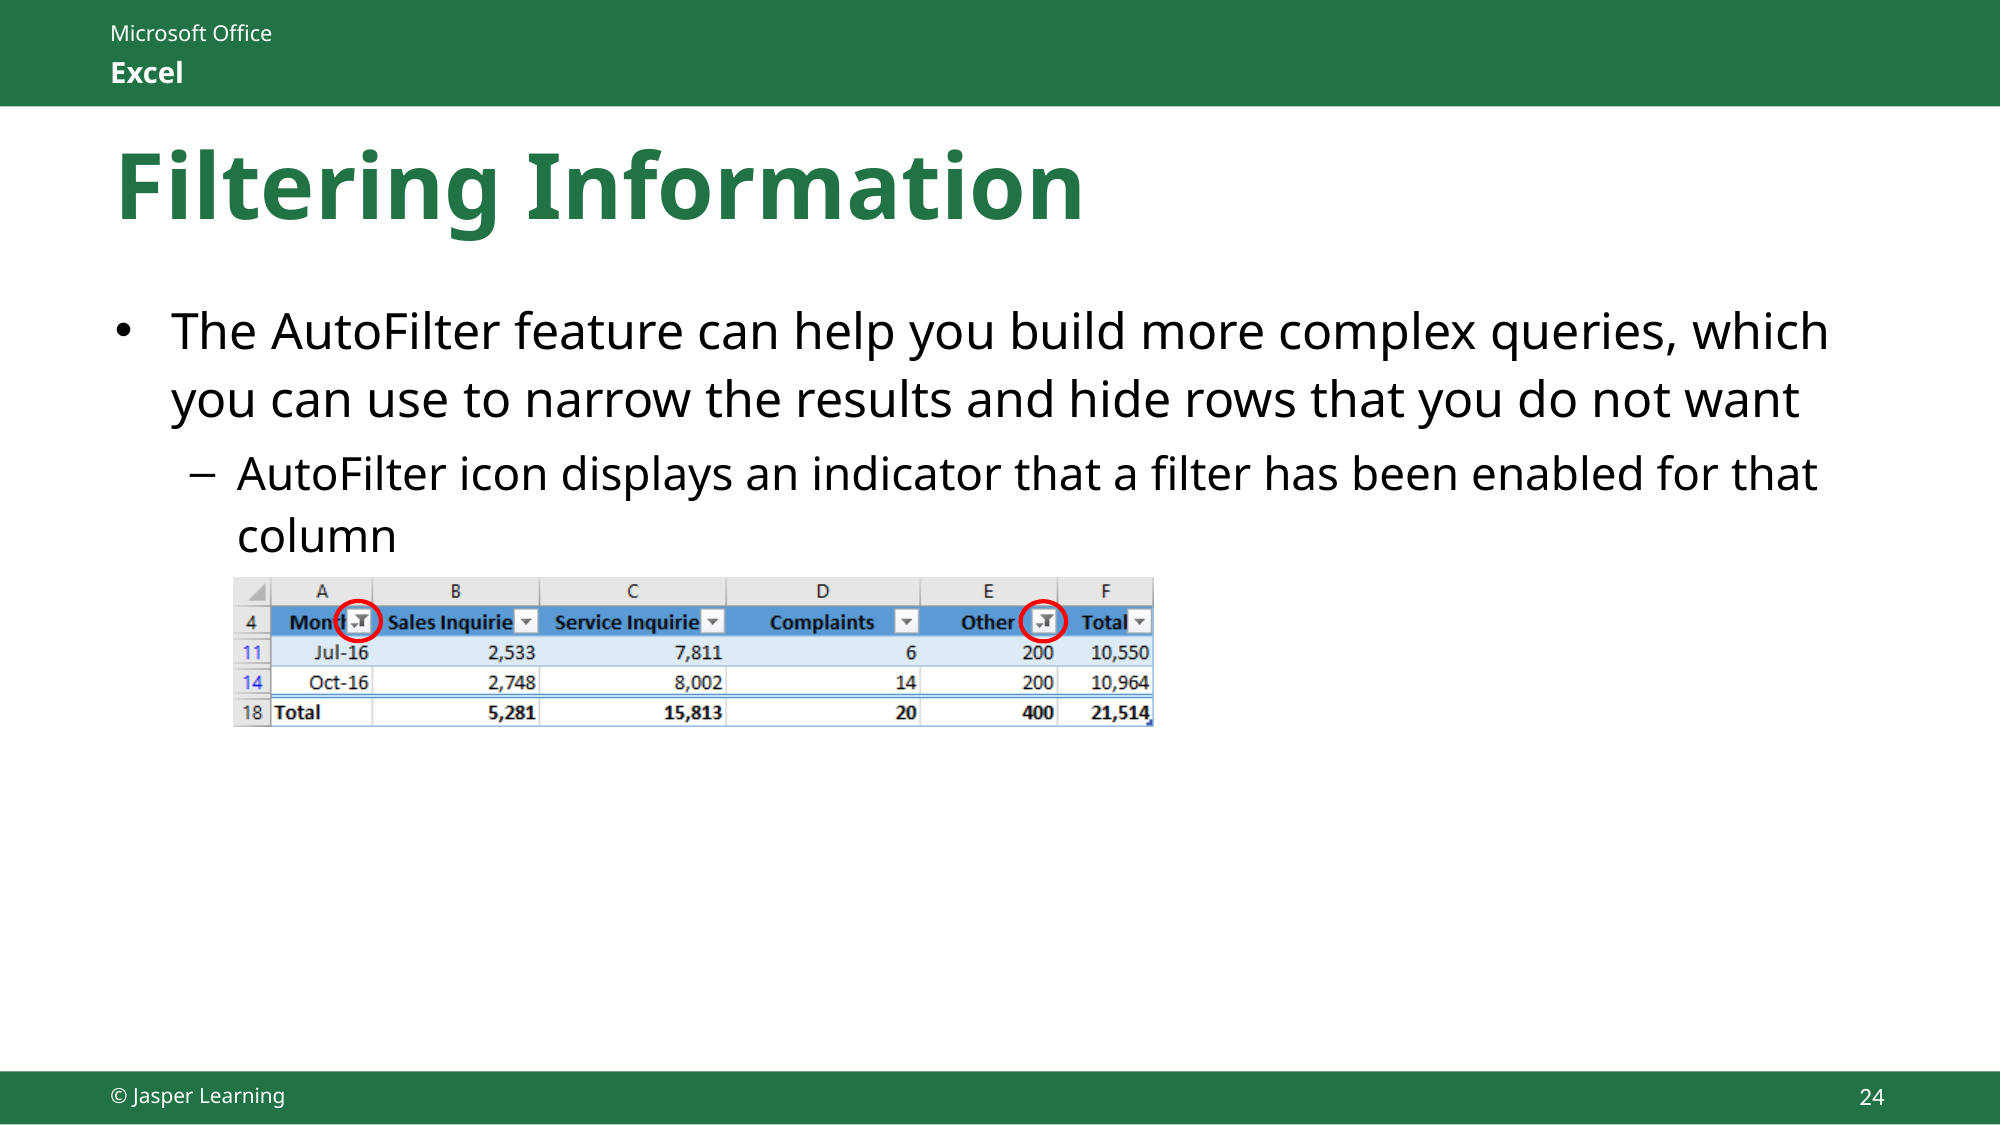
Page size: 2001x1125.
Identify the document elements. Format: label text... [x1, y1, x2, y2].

footer © Jasper Learning [95, 1065, 729, 1125]
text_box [232, 577, 1155, 728]
slide_number 24 [1433, 1065, 1900, 1125]
list The AutoFilter feature can help you build more complex queries, which you can use to narrow the results and hide rows that you do not want AutoFilter icon displays an indicator that a filter has been enabled for that column [99, 283, 1900, 1026]
title Filtering Information [99, 118, 1866, 248]
